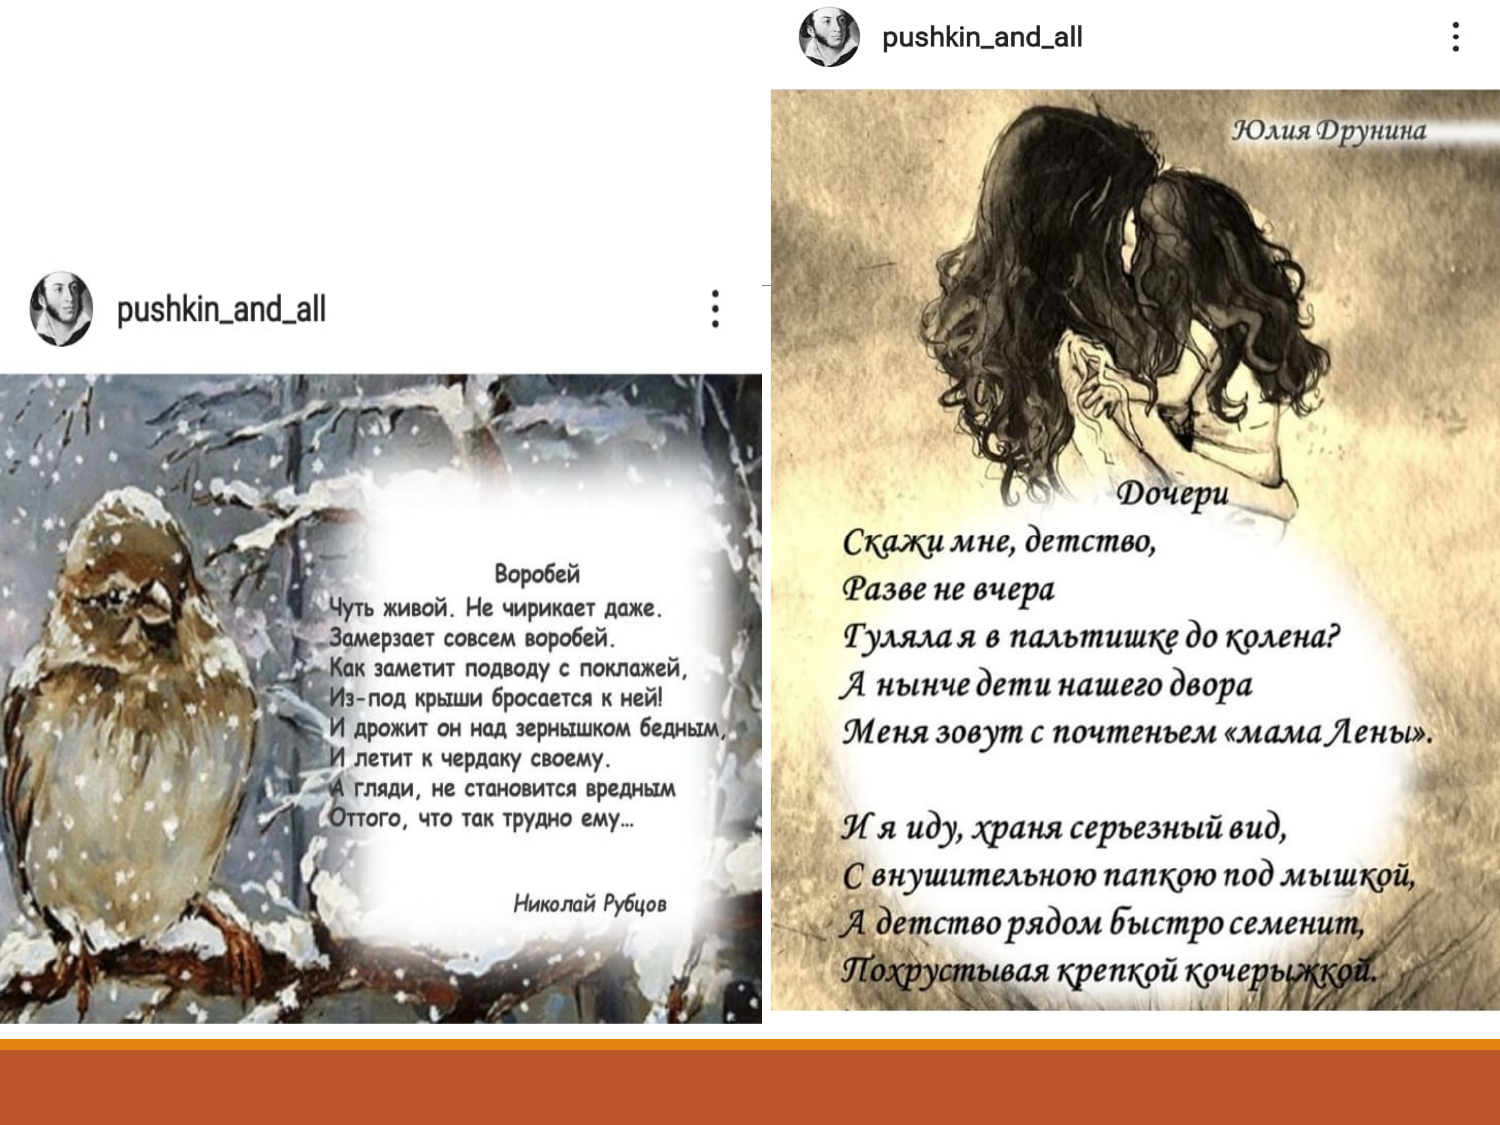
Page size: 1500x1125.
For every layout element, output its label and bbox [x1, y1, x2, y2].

list [0, 254, 763, 1024]
picture [770, 0, 1500, 1017]
